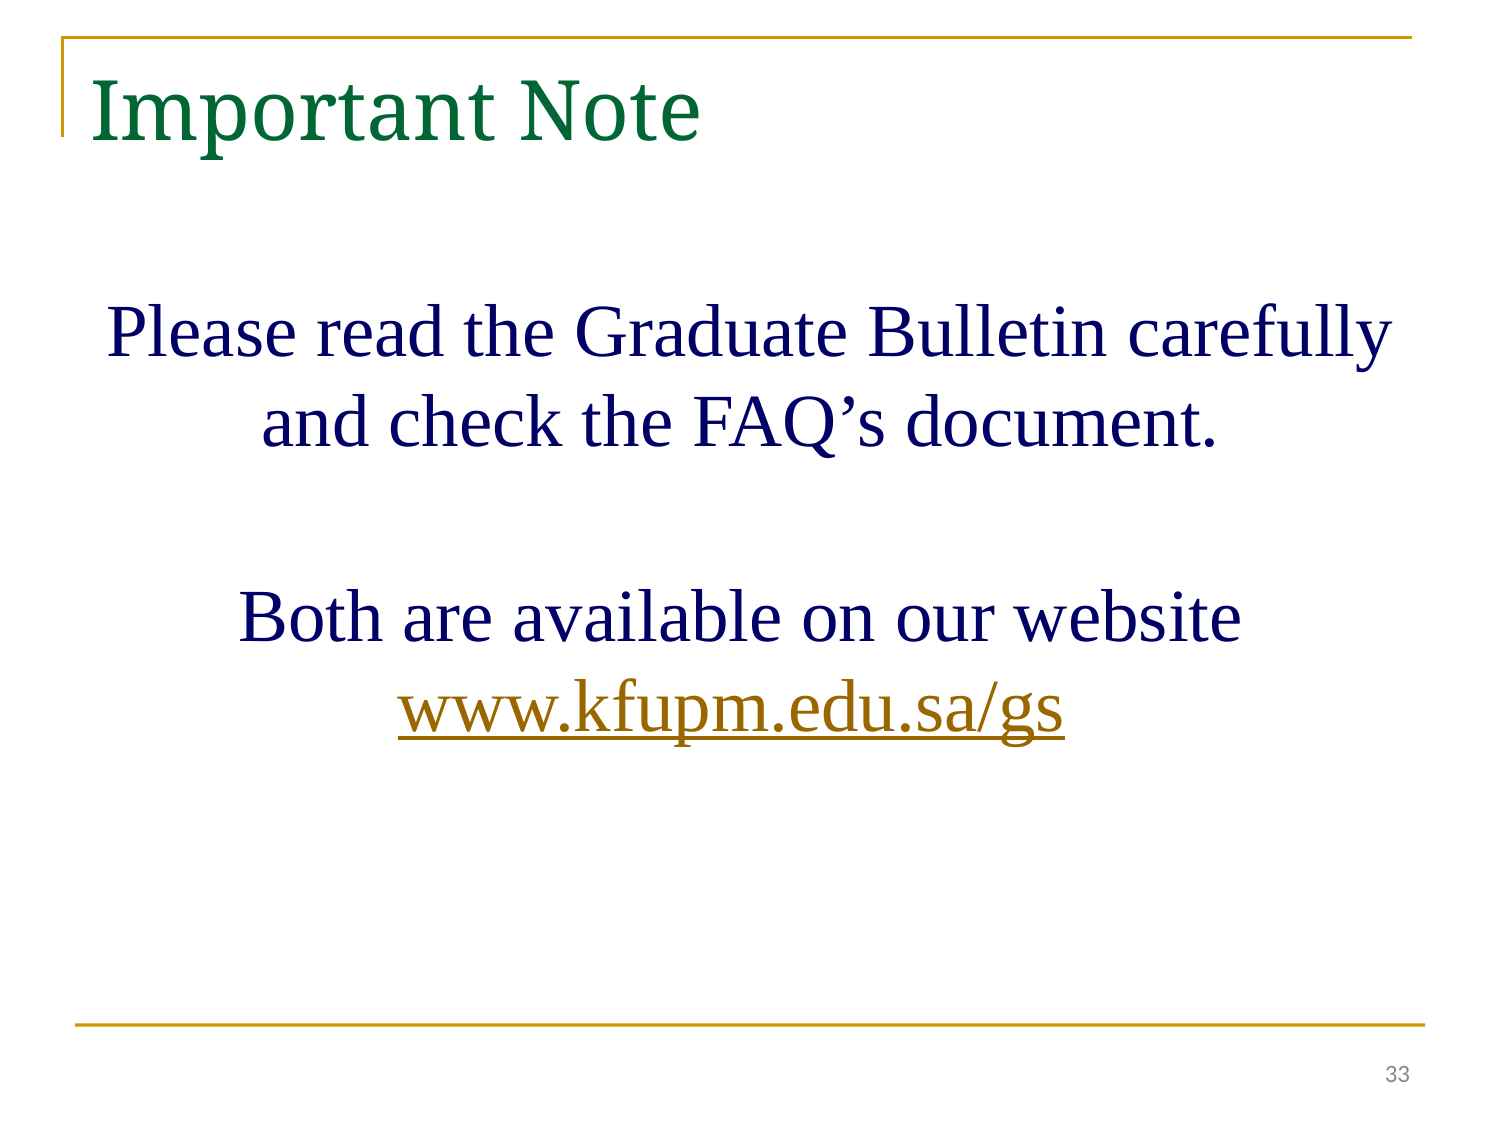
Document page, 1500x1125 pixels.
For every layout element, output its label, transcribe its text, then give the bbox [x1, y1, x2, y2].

text_box Please read the Graduate Bulletin carefully and check the FAQ’s document. Both are available on our website www.kfupm.edu.sa/gs [88, 273, 1413, 938]
text_box 33 [1074, 1042, 1425, 1103]
text_box Important Note [74, 49, 1500, 188]
